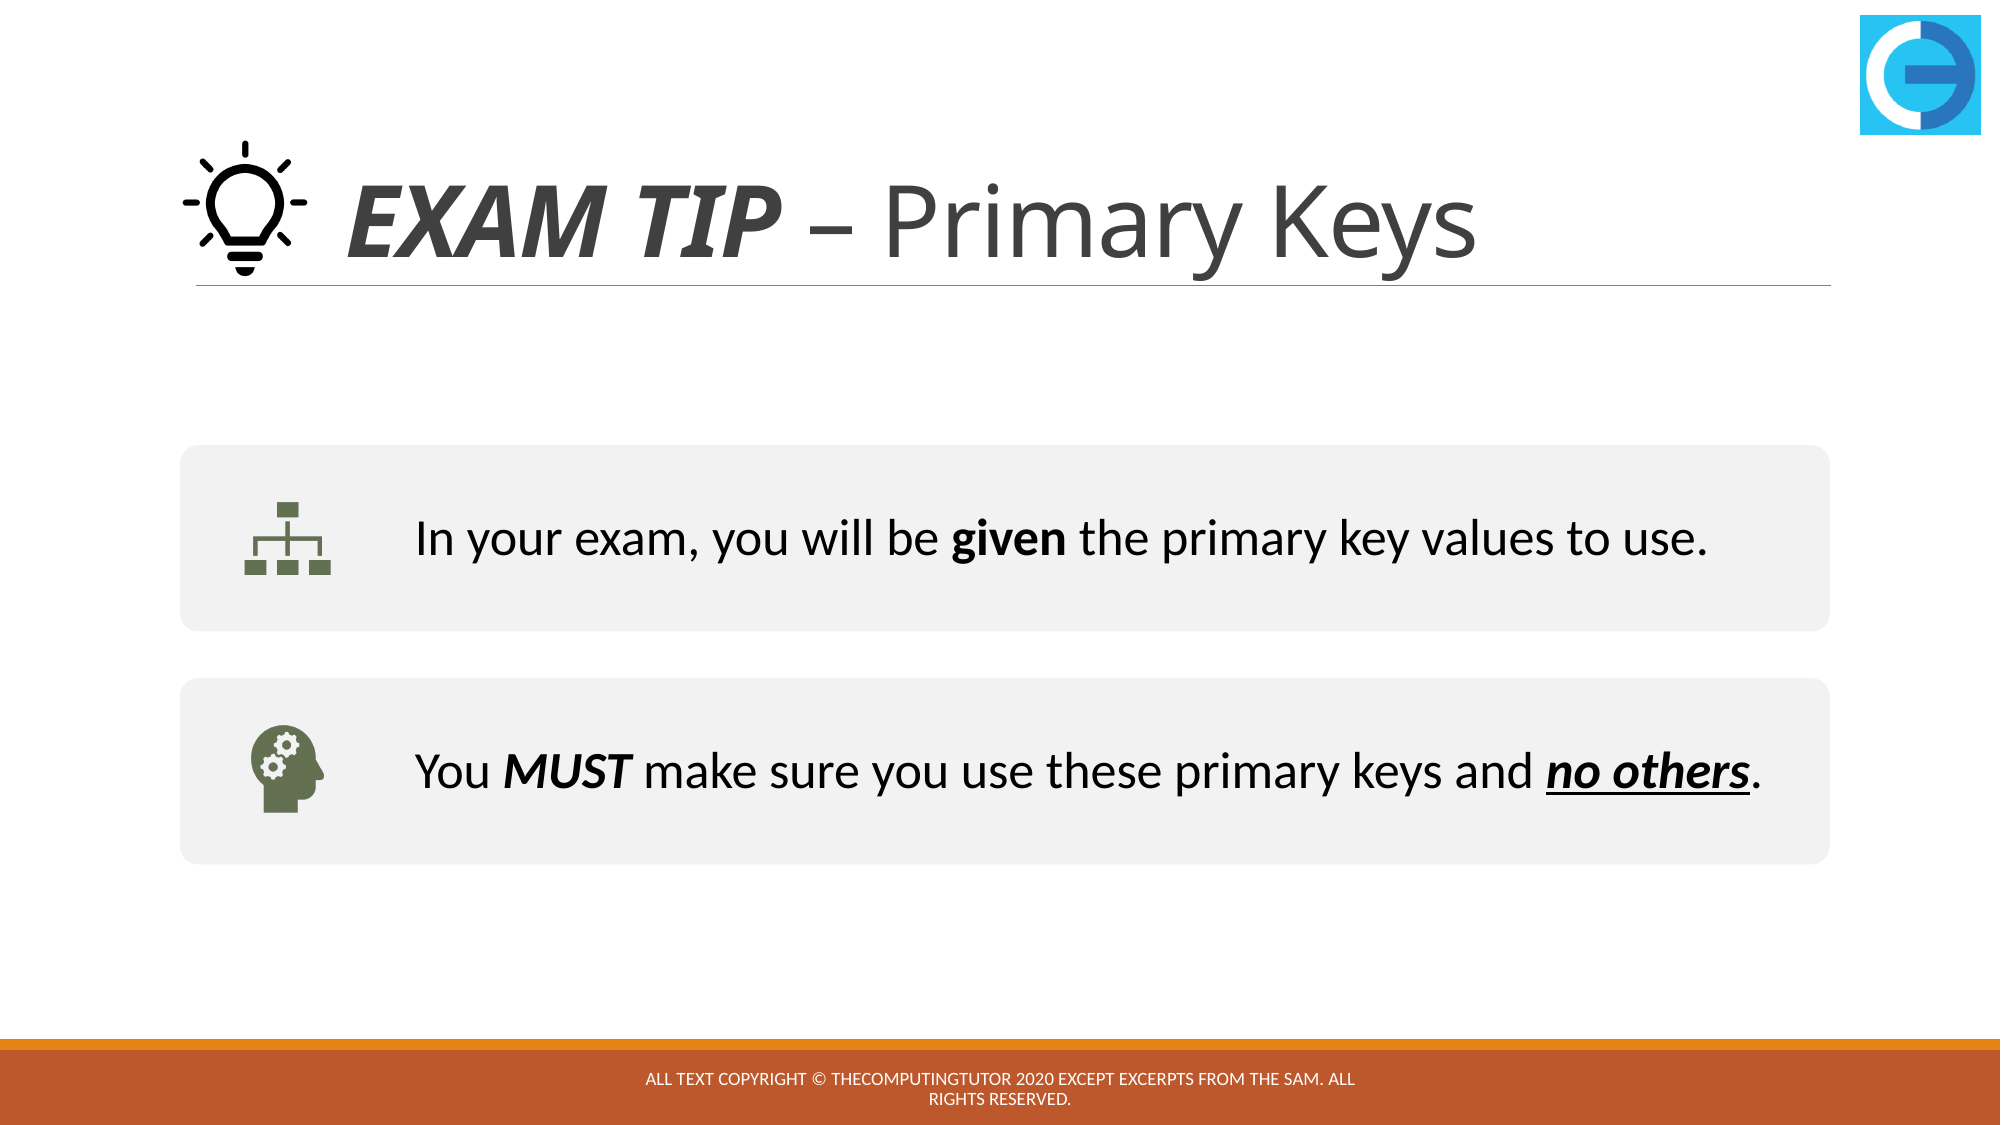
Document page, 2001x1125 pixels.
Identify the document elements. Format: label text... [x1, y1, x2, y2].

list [179, 343, 1831, 966]
footer All text copyright © TheComputingTutor 2020 except excerpts from the SAM. All rights Reserved. [604, 1059, 1396, 1120]
picture [1860, 15, 1981, 135]
title EXAM TIP – Primary Keys [180, 47, 1830, 285]
picture [169, 134, 321, 286]
